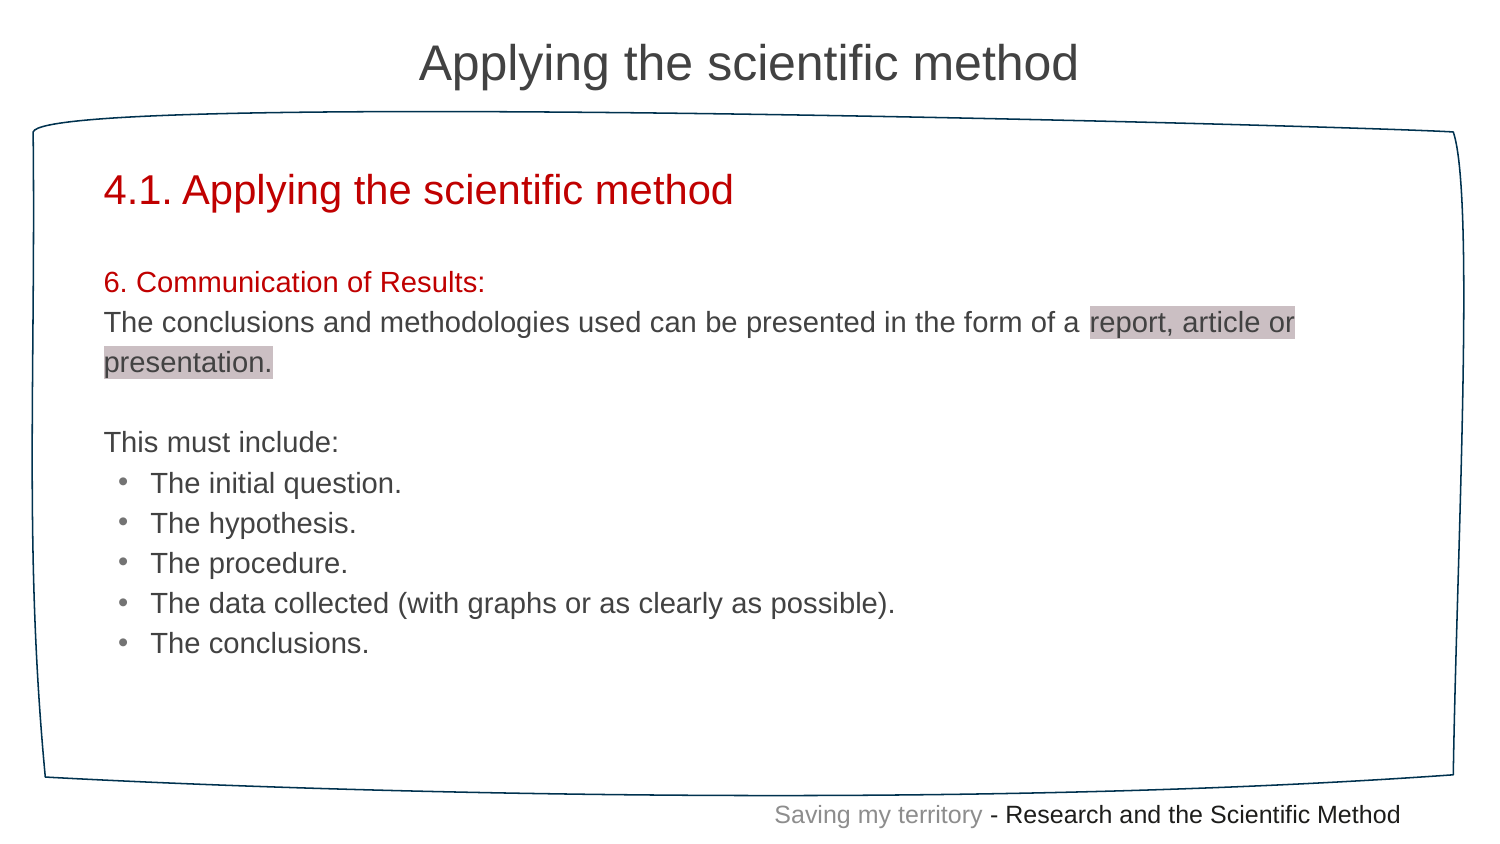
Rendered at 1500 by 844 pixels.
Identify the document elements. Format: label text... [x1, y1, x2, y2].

text_box [32, 111, 1464, 790]
text_box Applying the scientific method [0, 20, 1499, 106]
text_box Saving my territory - Research and the Scientific Method [88, 790, 1417, 844]
text_box 4.1. Applying the scientific method [88, 147, 1417, 234]
list 6. Communication of Results: The conclusions and methodologies used can be presented in the form of a report, article or presentation. This must include: The initial question. The hypothesis. The procedure. The data collected (with graphs or as clearly as possible). The conclusions. [88, 242, 1417, 747]
